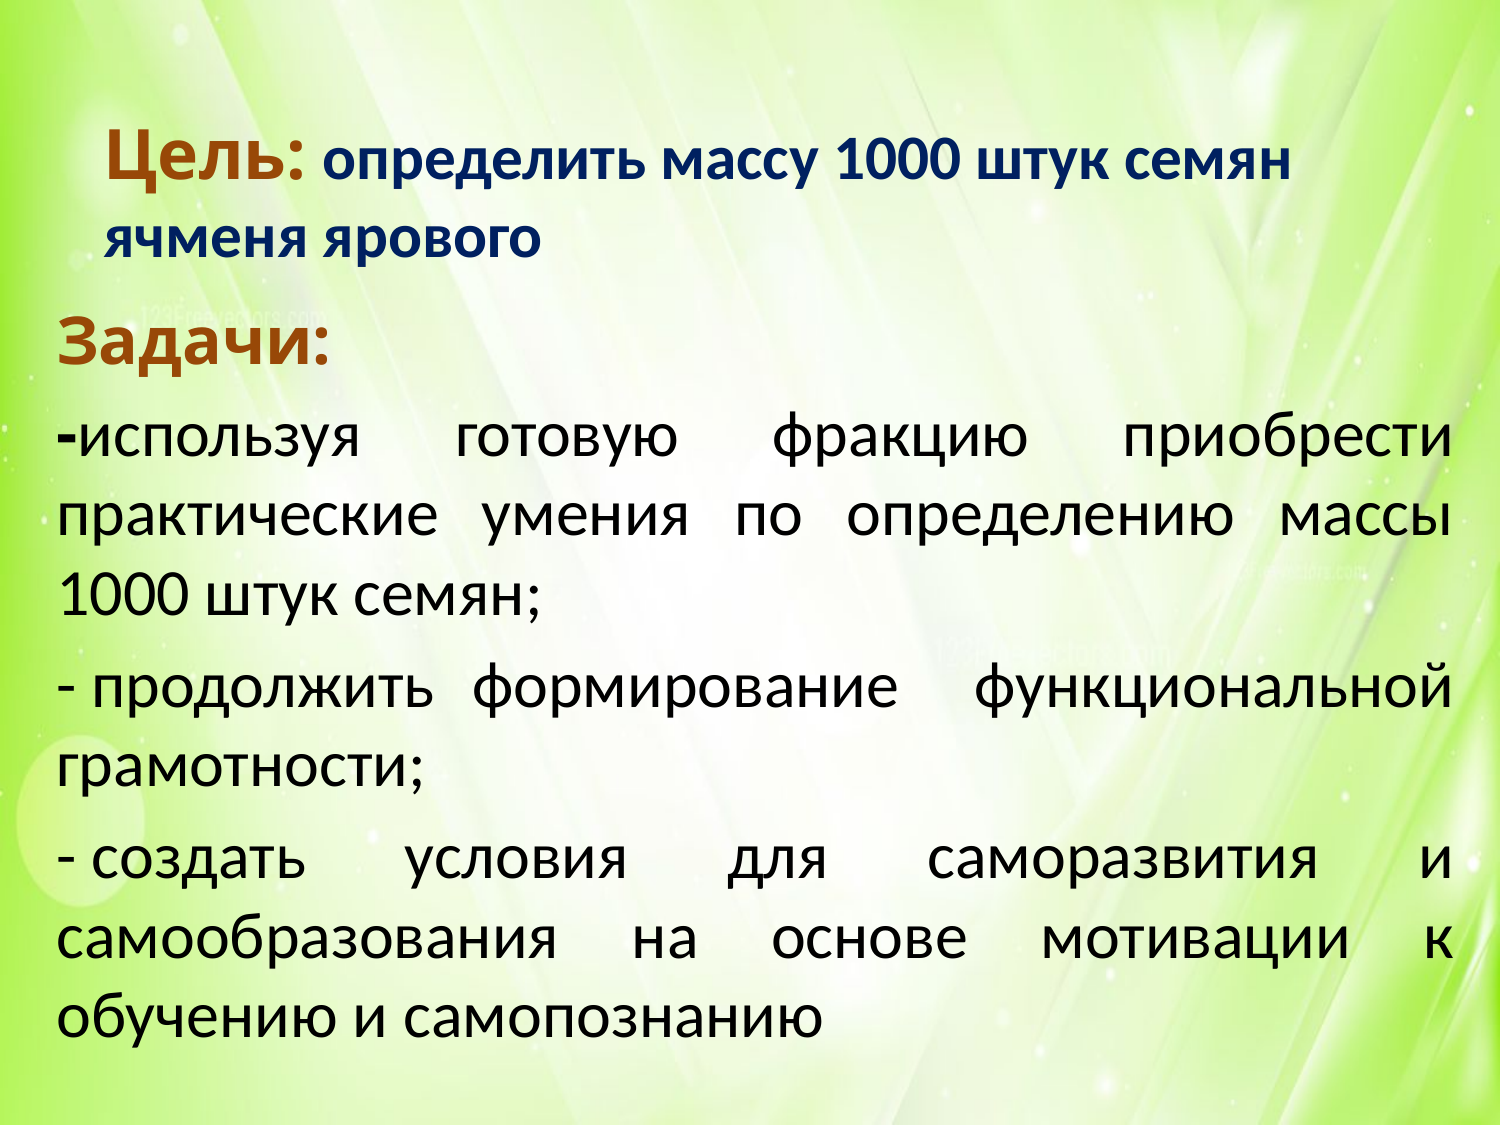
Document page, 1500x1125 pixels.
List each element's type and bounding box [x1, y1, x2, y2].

list [0, 0, 1500, 1125]
